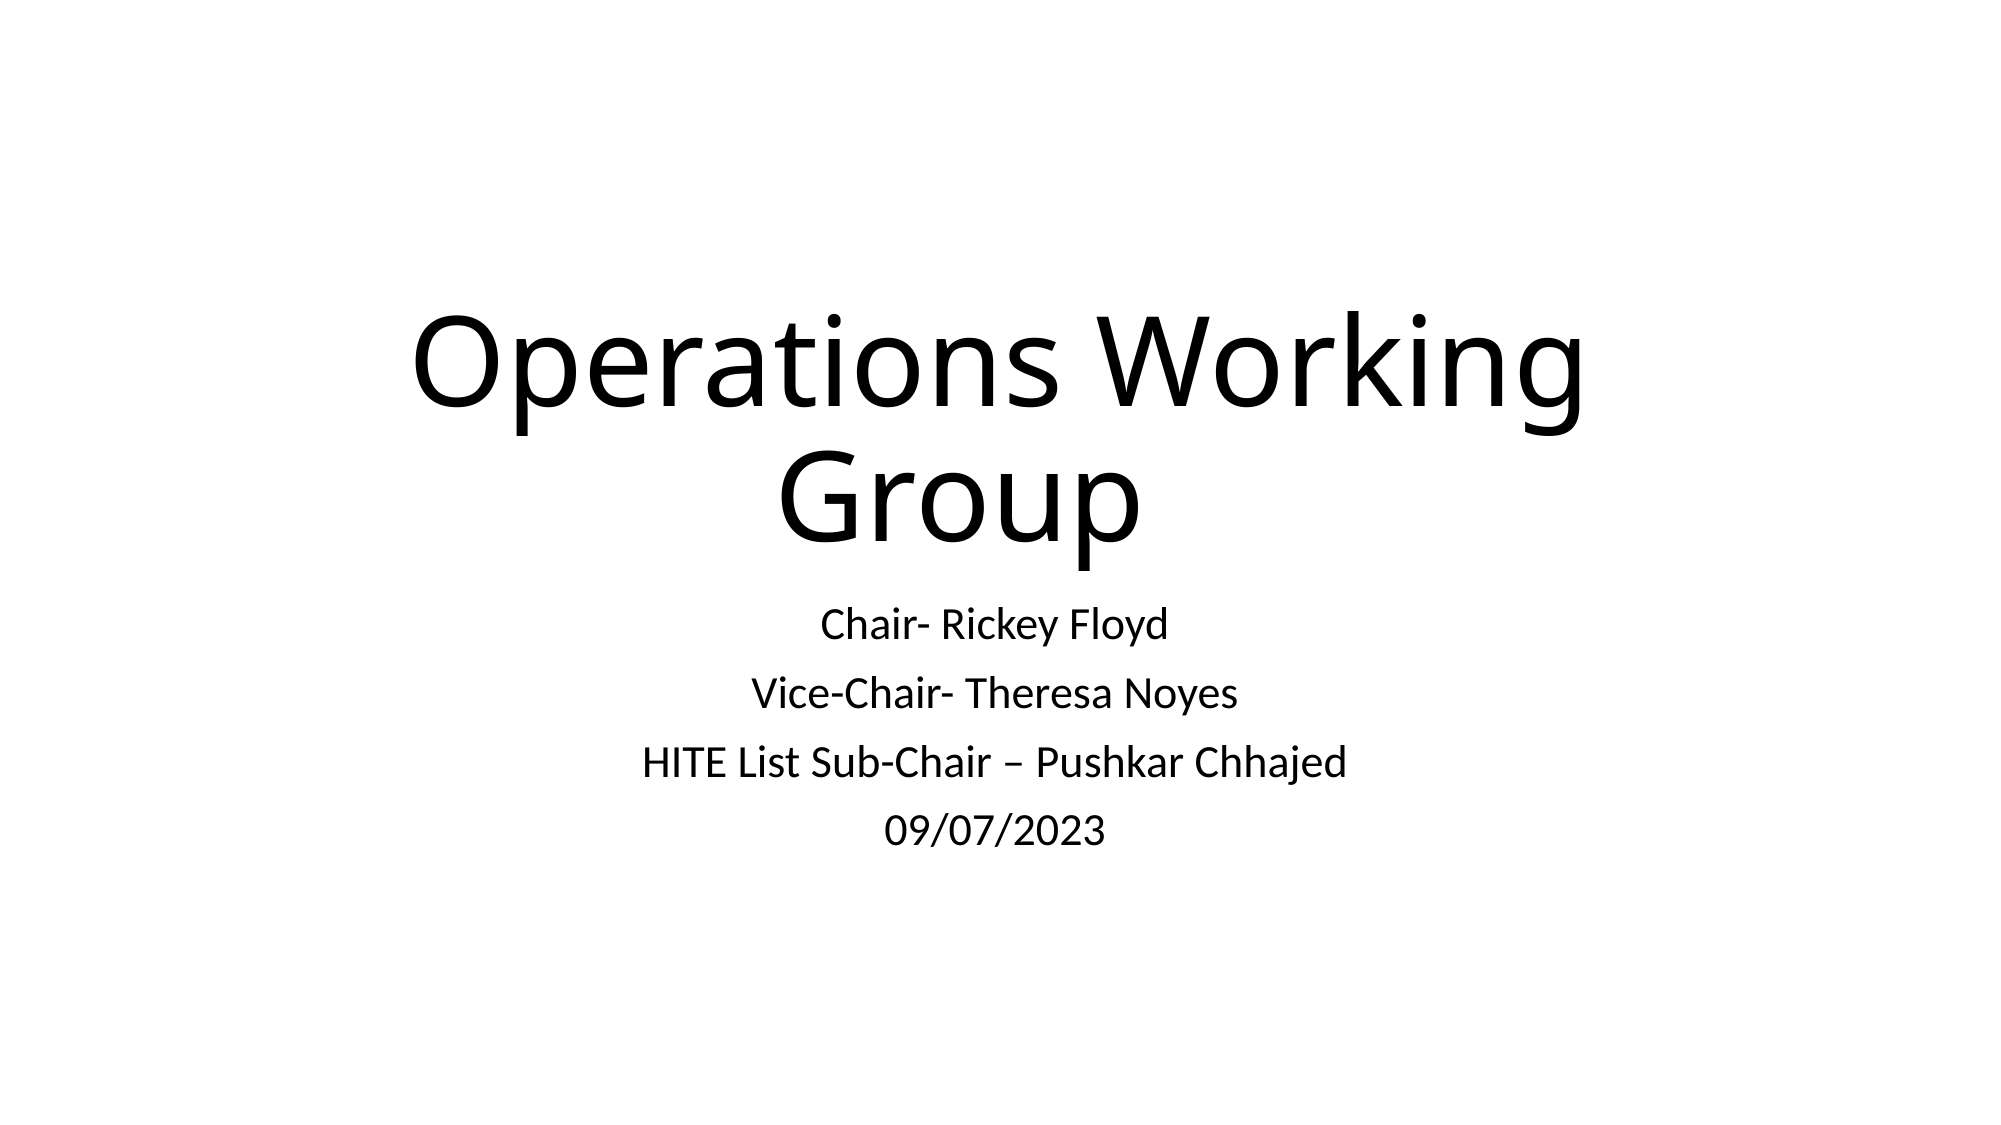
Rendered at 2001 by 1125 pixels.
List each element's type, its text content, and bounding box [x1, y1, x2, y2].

title Operations Working Group [249, 184, 1750, 576]
subtitle Chair- Rickey Floyd Vice-Chair- Theresa Noyes HITE List Sub-Chair – Pushkar Chhajed 09/07/2023 [245, 592, 1746, 865]
